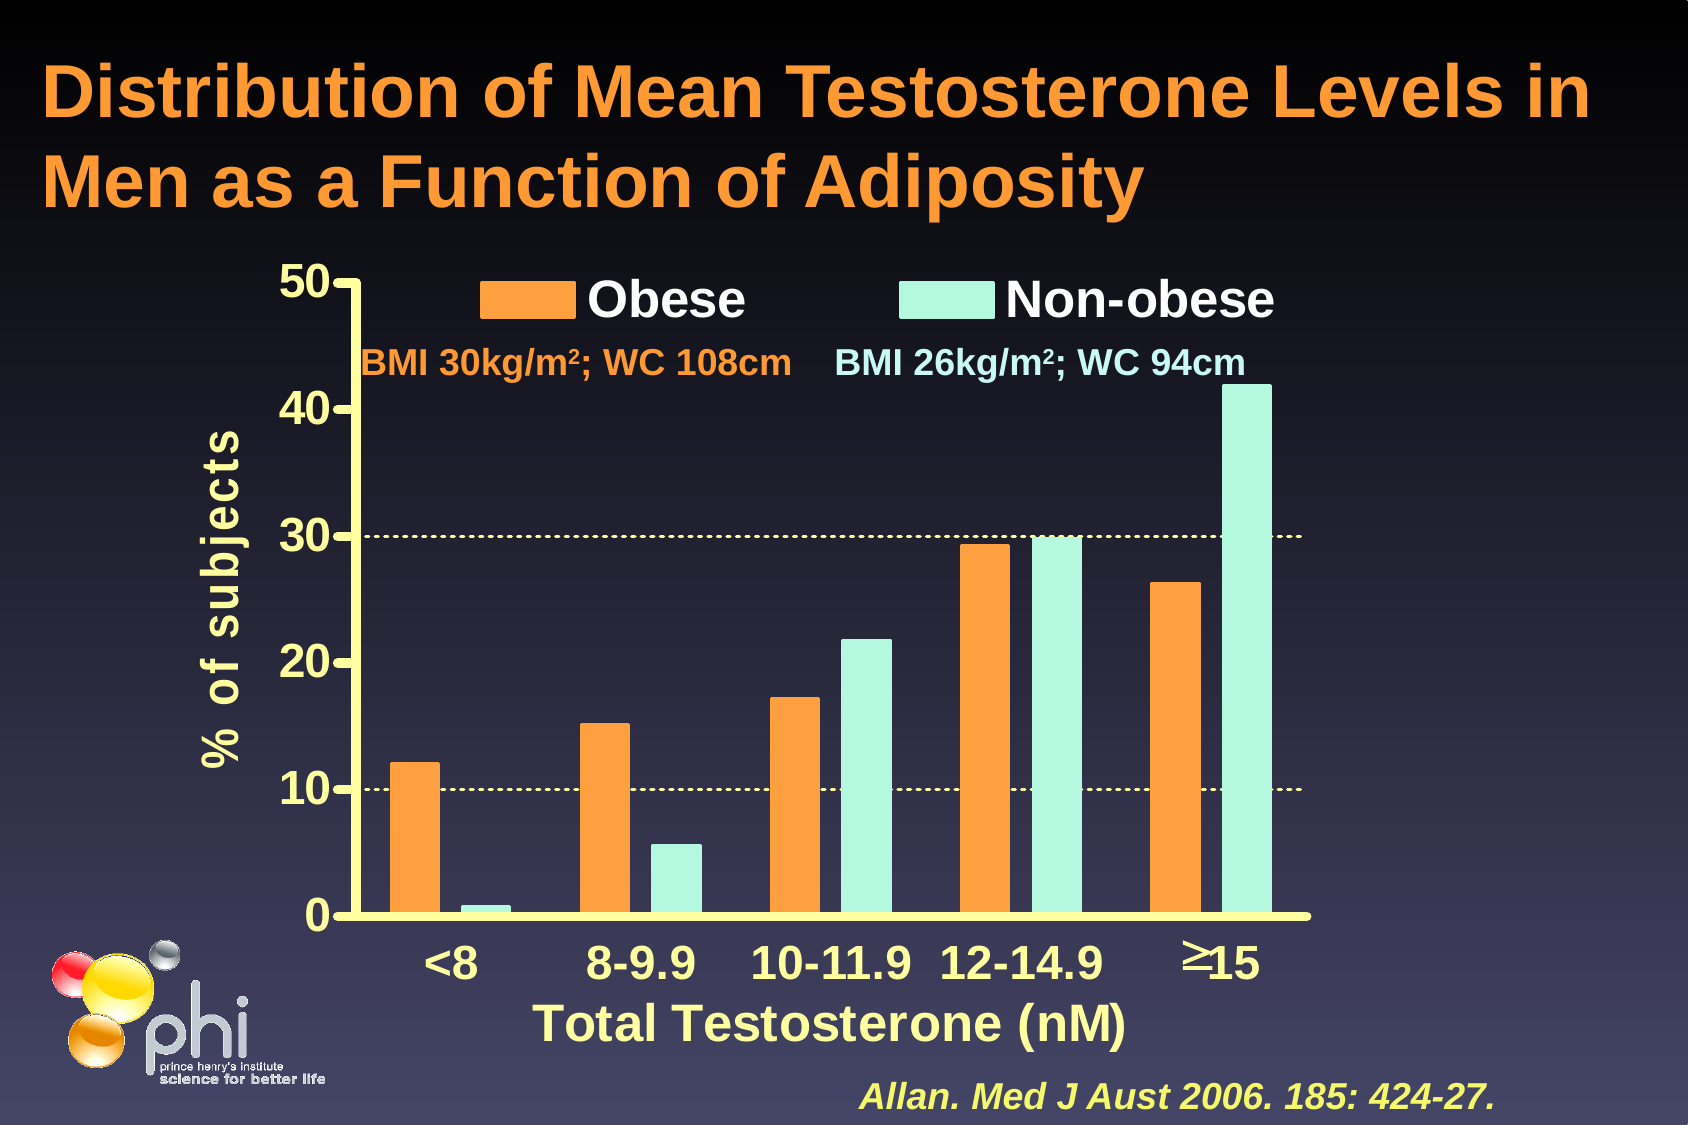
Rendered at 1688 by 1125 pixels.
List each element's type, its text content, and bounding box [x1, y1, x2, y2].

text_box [140, 193, 1453, 1105]
picture [51, 940, 325, 1084]
text_box Allan. Med J Aust 2006. 185: 424-27. [843, 1064, 1624, 1125]
title Distribution of Mean Testosterone Levels in Men as a Function of Adiposity [26, 35, 1688, 223]
